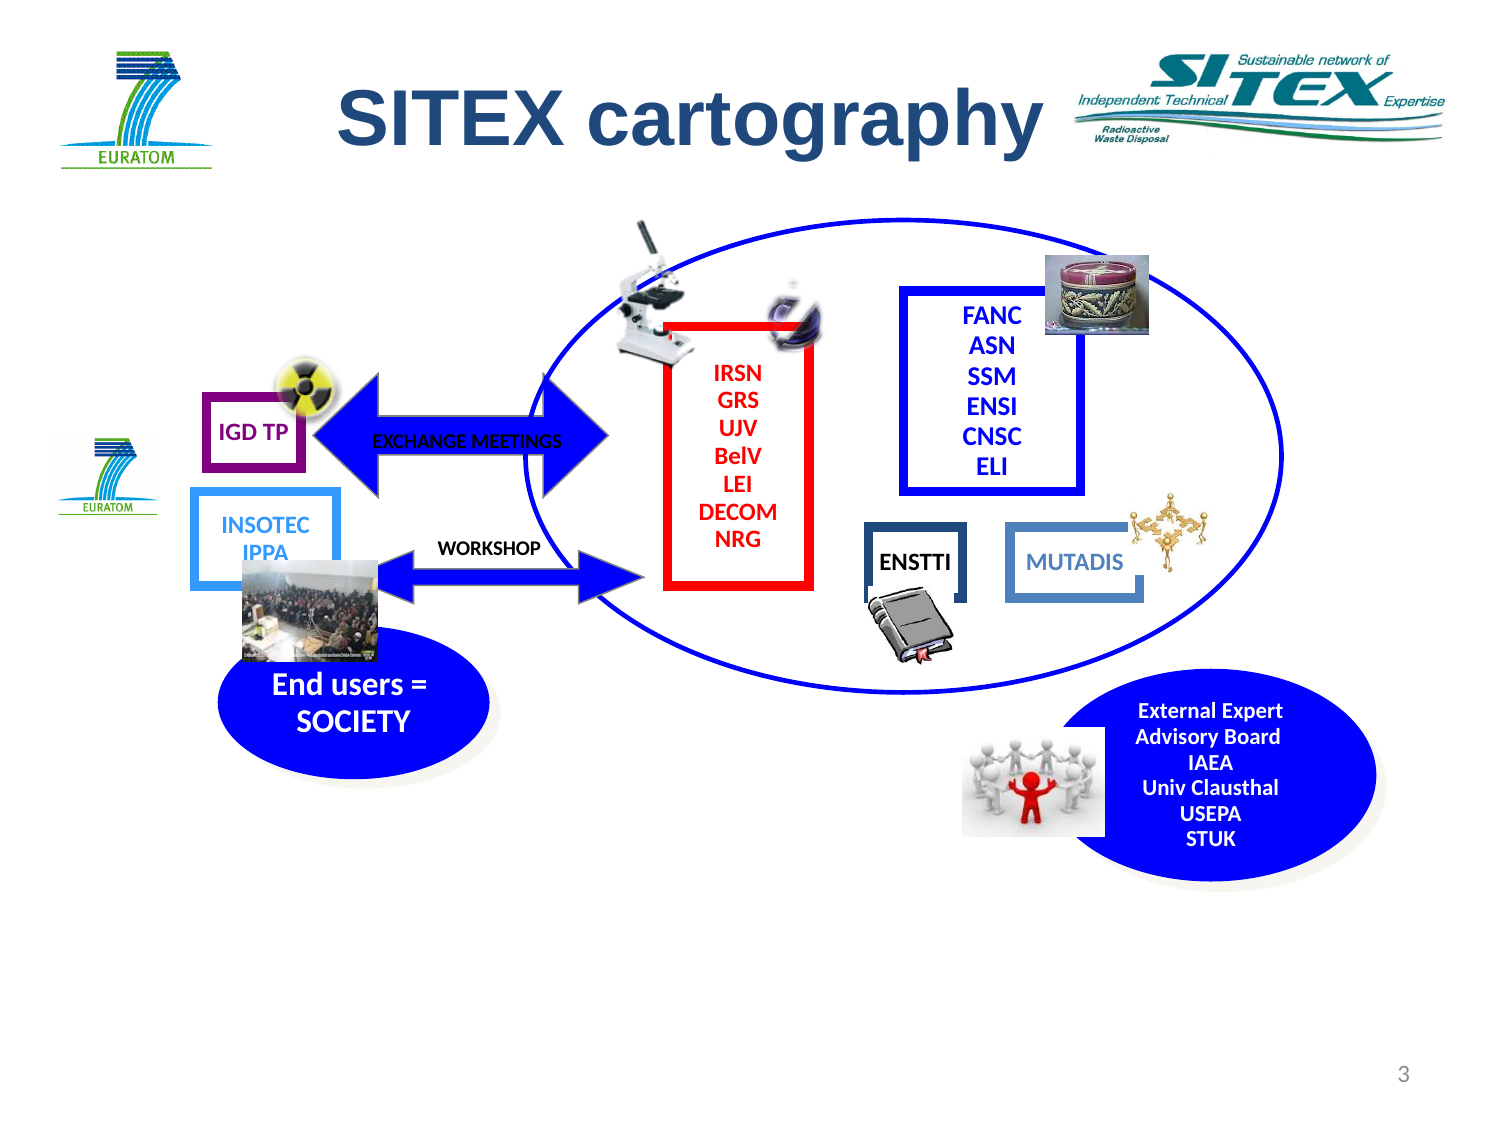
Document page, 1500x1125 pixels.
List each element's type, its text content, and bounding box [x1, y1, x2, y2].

text_box EXCHANGE MEETINGS [357, 420, 577, 461]
picture [53, 42, 219, 178]
text_box [381, 550, 644, 604]
picture [52, 432, 162, 522]
picture [1057, 31, 1470, 163]
text_box [323, 445, 379, 498]
text_box SITEX cartography [87, 66, 1295, 162]
text_box WORKSHOP [423, 527, 556, 567]
text_box End users = SOCIETY [217, 627, 490, 780]
slide_number 3 [1074, 1042, 1425, 1103]
text_box External Expert Advisory Board IAEA Univ Clausthal USEPA STUK [1063, 668, 1377, 882]
text_box INSOTEC IPPA [194, 491, 337, 587]
picture [867, 585, 954, 666]
text_box [543, 373, 547, 383]
text_box [371, 373, 531, 420]
picture [241, 337, 367, 437]
text_box IGD TP [206, 397, 302, 468]
picture [241, 560, 378, 663]
picture [1045, 255, 1149, 336]
picture [749, 266, 844, 360]
picture [1127, 491, 1211, 575]
text_box [525, 220, 1282, 693]
picture [595, 207, 713, 384]
picture [962, 727, 1105, 837]
